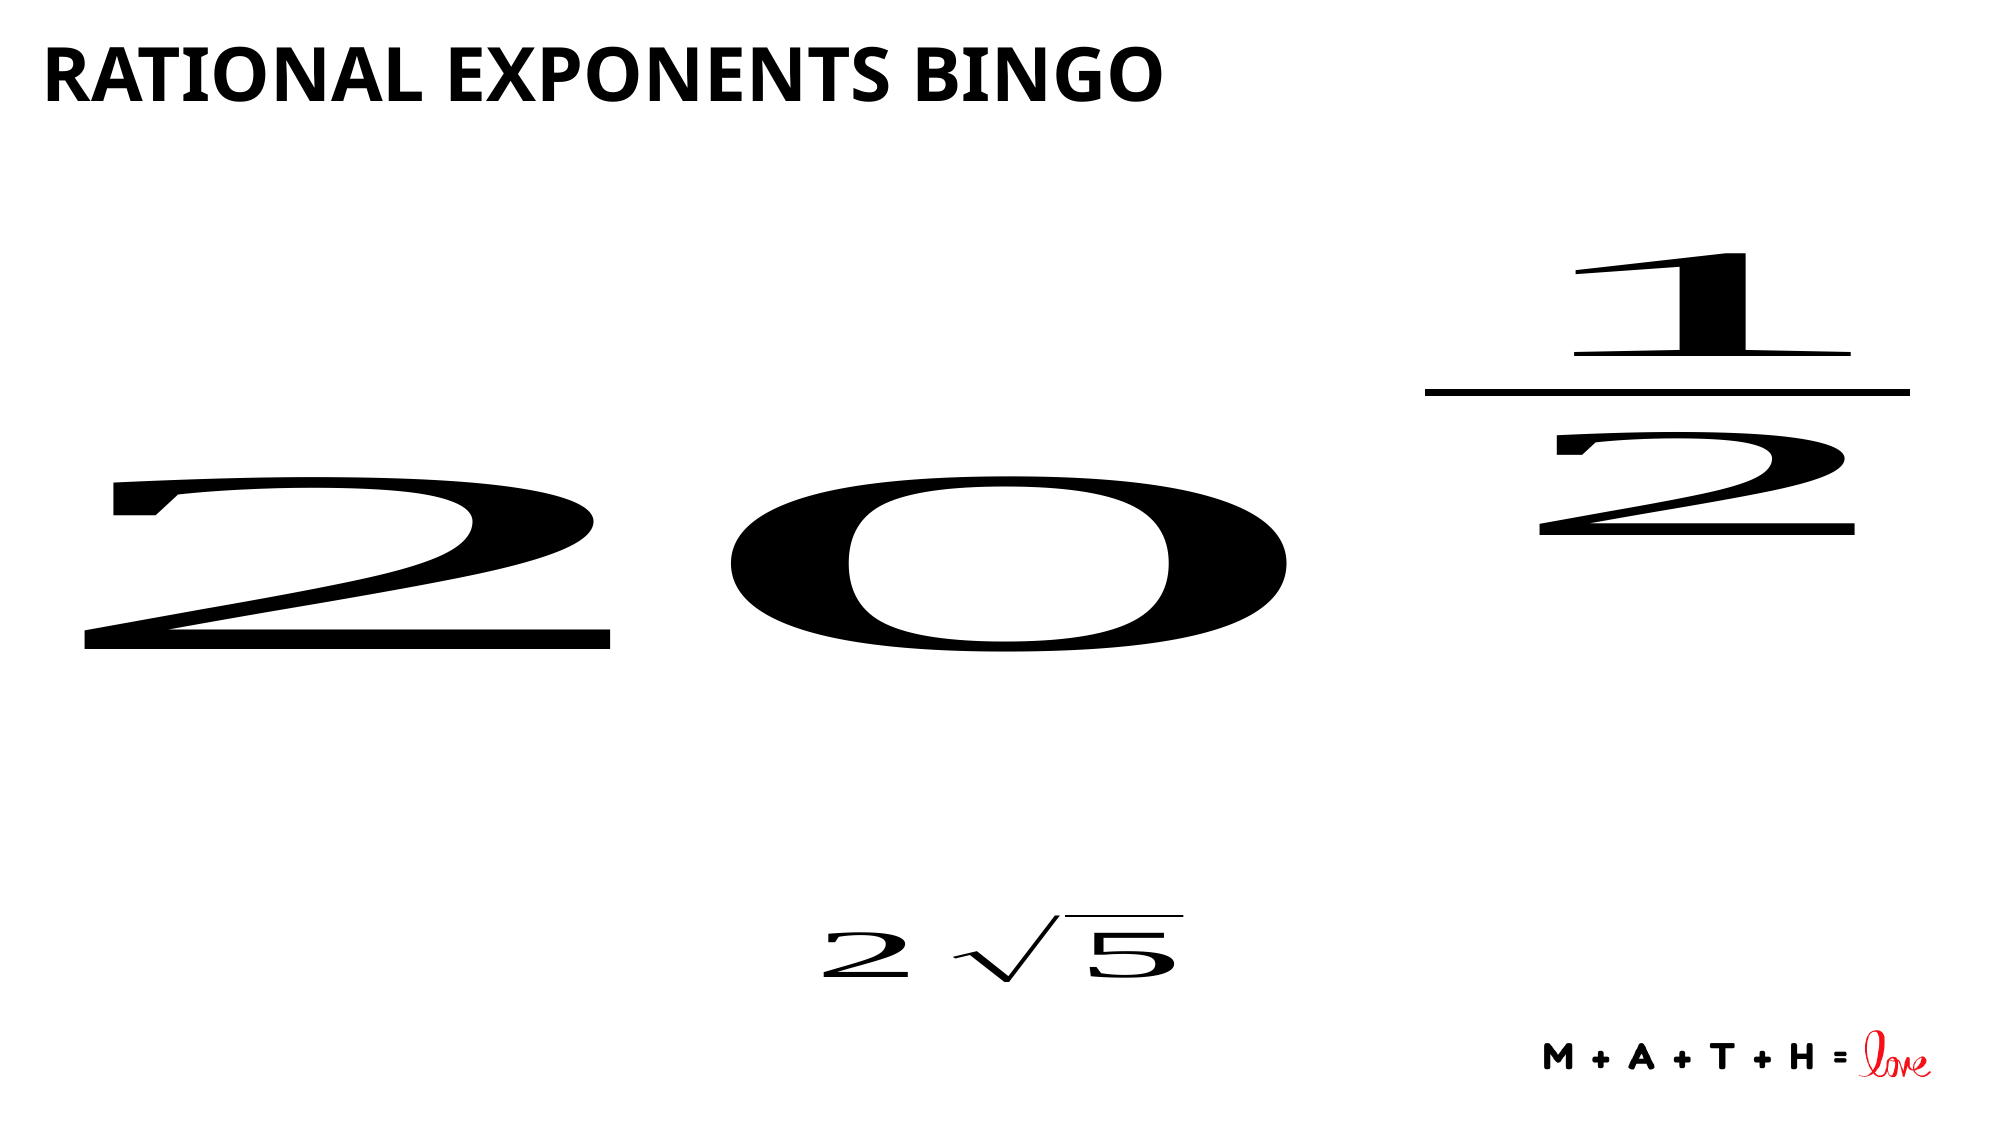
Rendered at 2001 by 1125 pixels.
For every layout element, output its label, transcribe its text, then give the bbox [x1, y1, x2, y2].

text_box RATIONAL EXPONENTS BINGO [27, 18, 1323, 124]
picture [1528, 1026, 1941, 1082]
